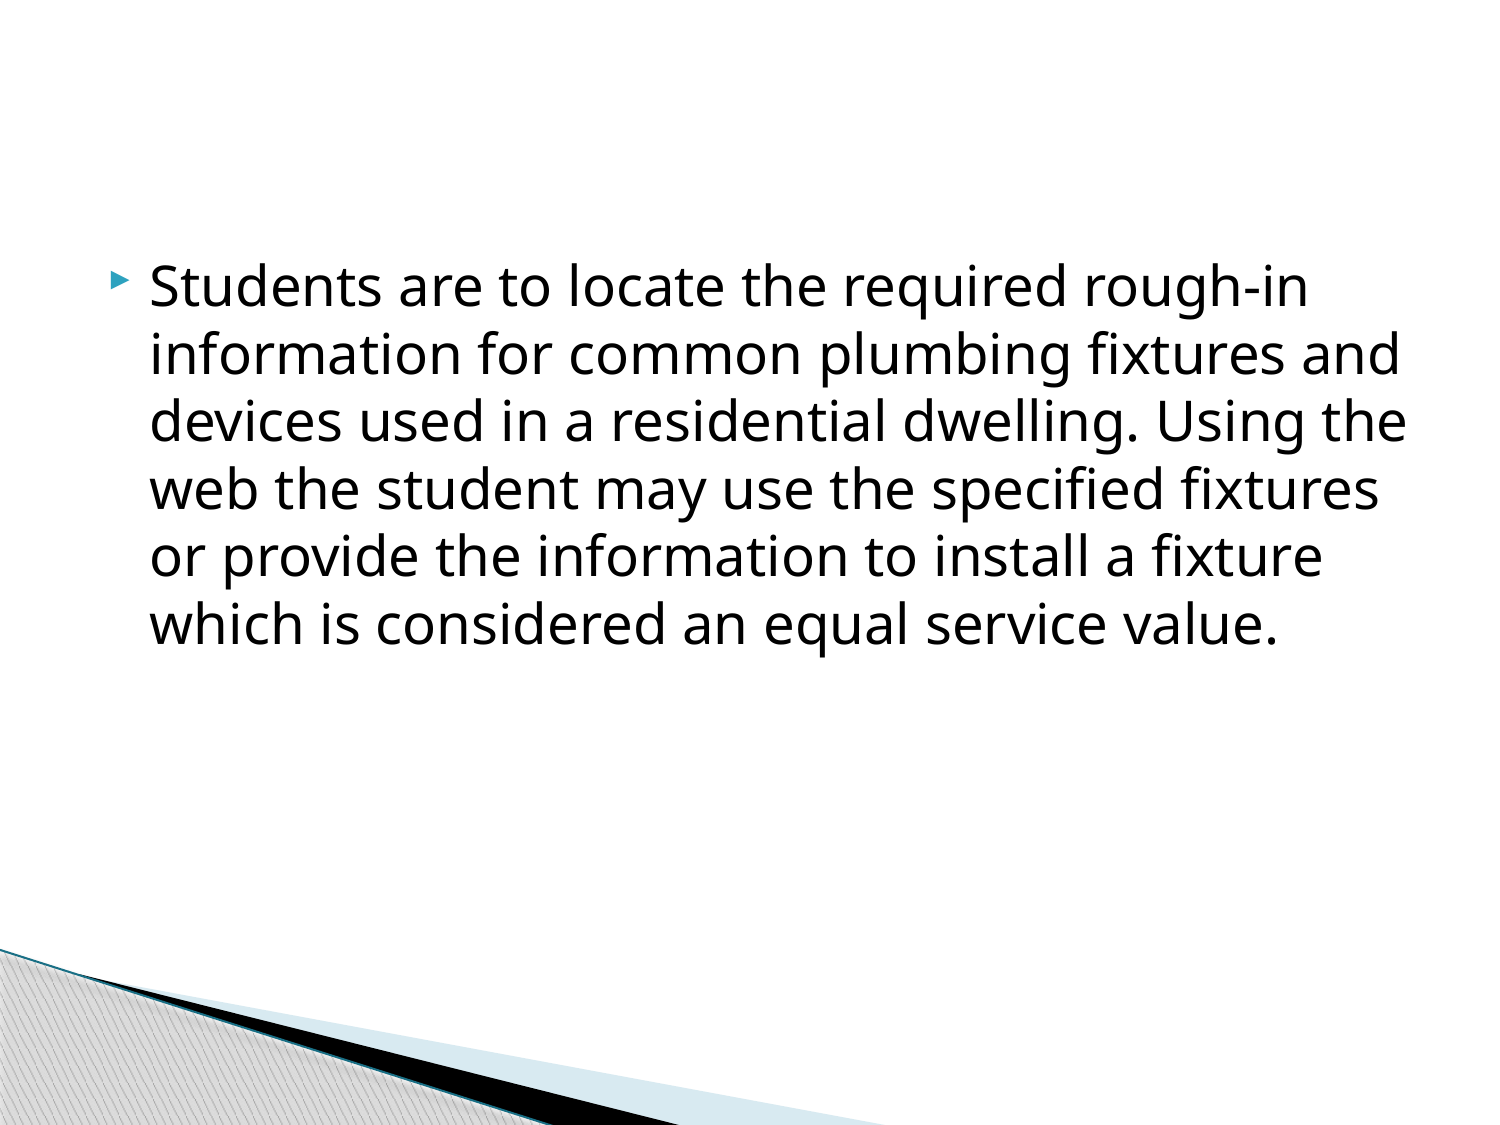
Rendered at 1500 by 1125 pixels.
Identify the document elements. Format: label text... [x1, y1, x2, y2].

list Students are to locate the required rough-in information for common plumbing fixtures and devices used in a residential dwelling. Using the web the student may use the specified fixtures or provide the information to install a fixture which is considered an equal service value. [75, 243, 1425, 986]
